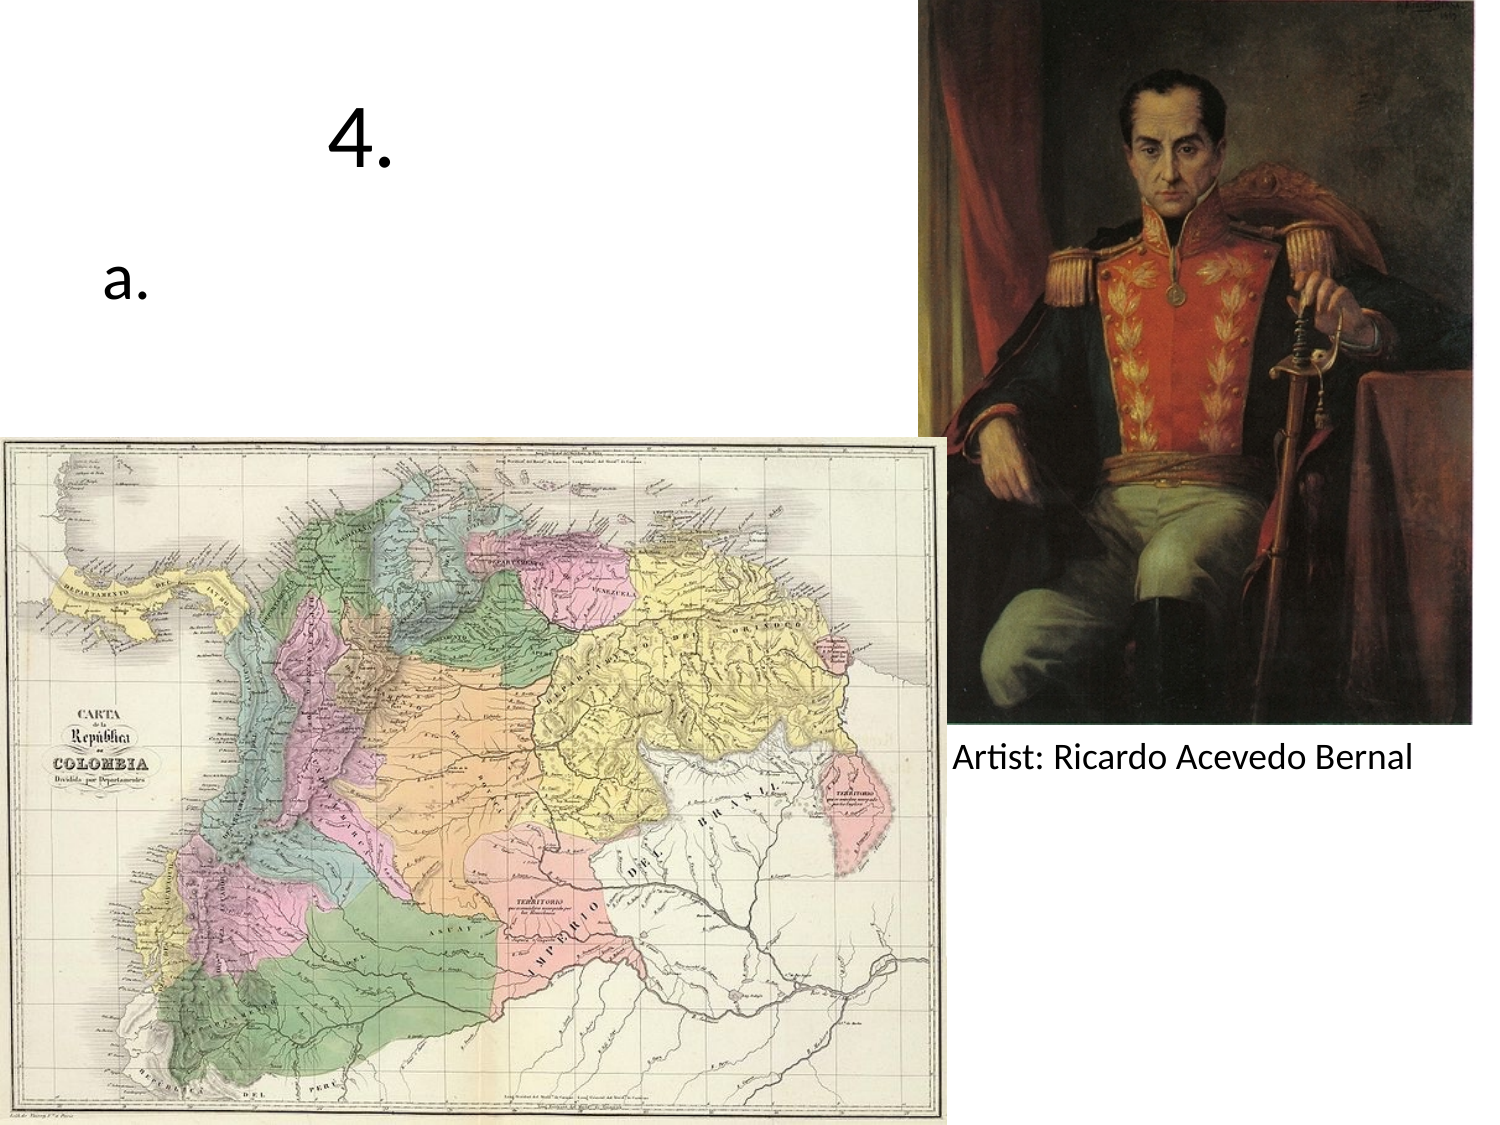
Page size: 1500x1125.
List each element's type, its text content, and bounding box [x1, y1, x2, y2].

title 4. [312, 37, 575, 224]
text_box Artist: Ricardo Acevedo Bernal [951, 735, 1450, 785]
list a. [87, 224, 688, 425]
picture [0, 0, 1477, 1125]
